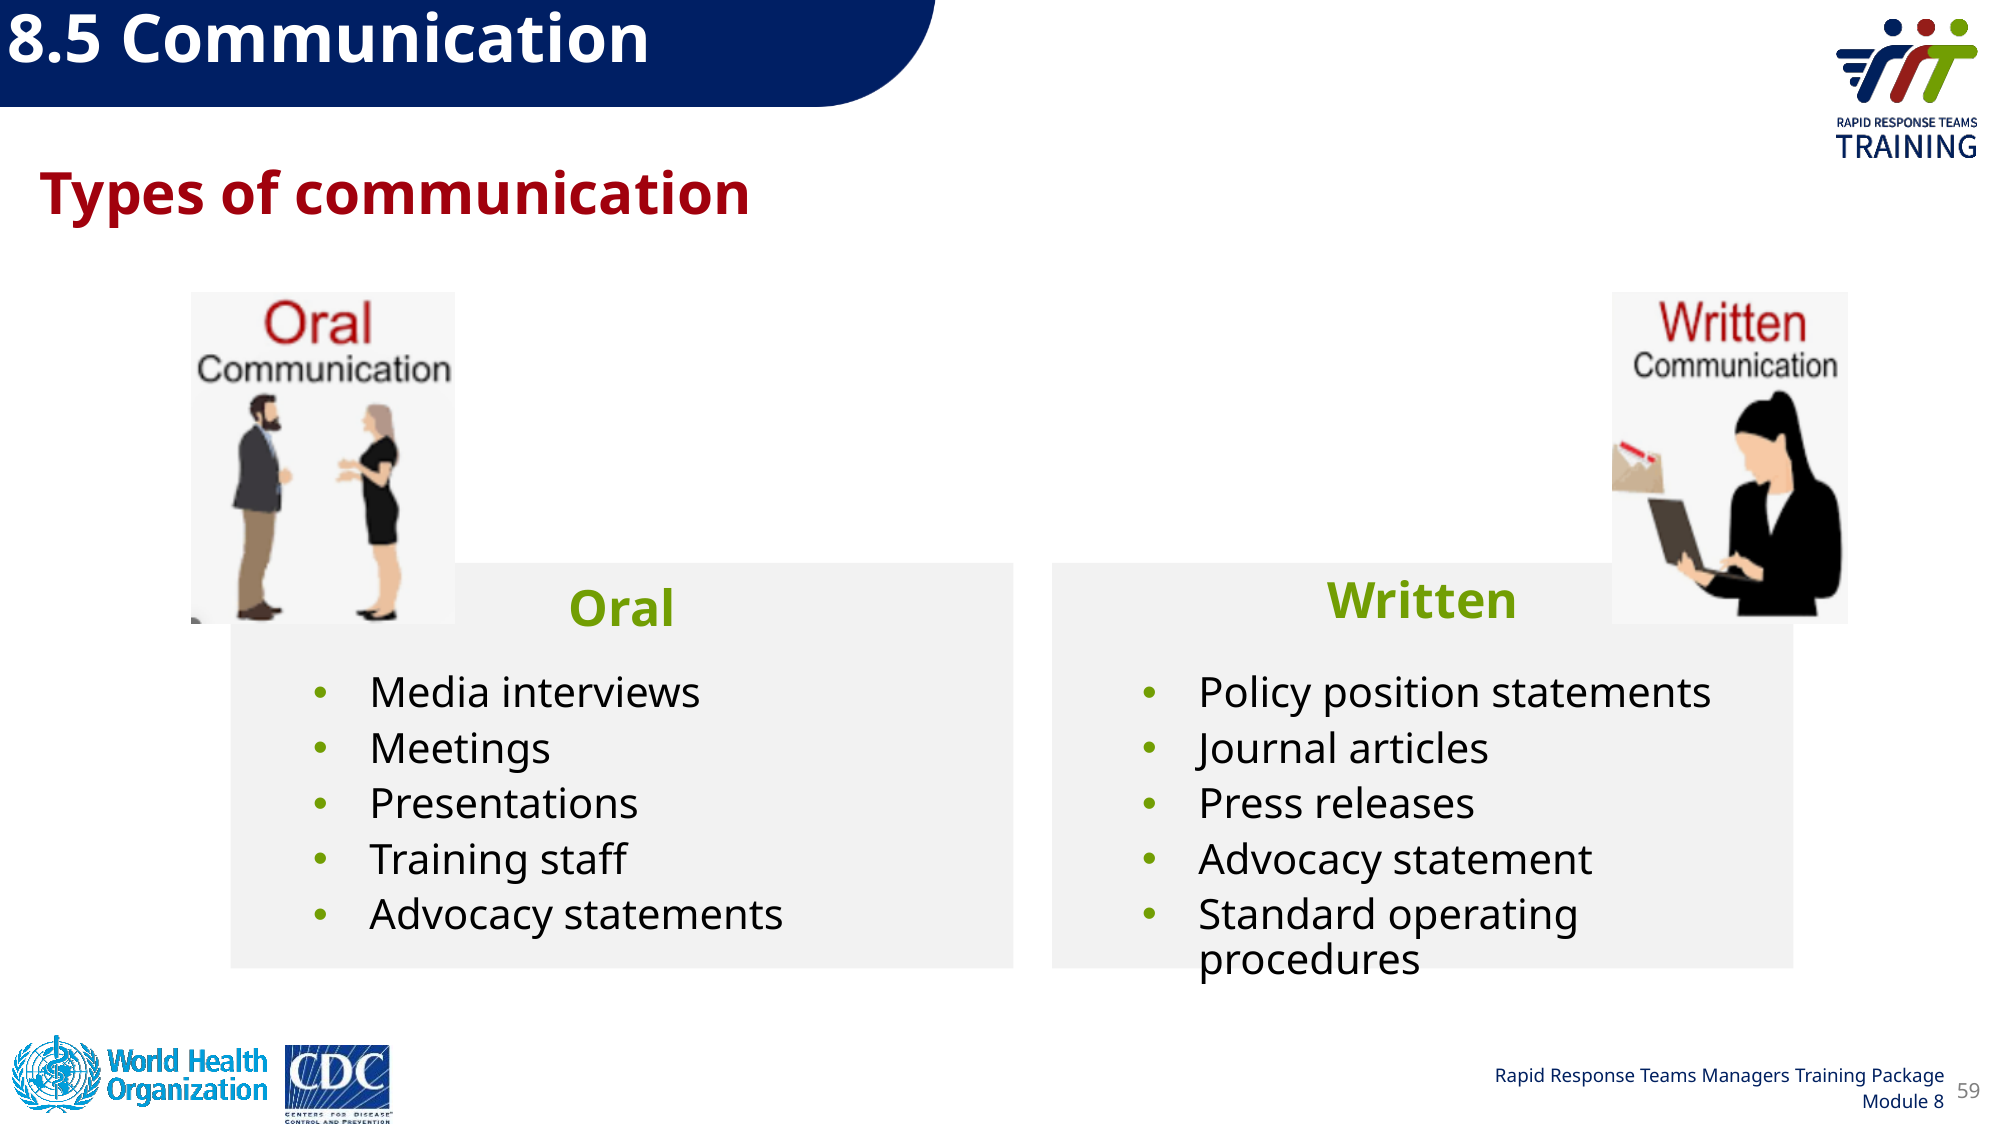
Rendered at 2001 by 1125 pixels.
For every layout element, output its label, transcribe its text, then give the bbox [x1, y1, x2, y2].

picture [38, 1044, 53, 1052]
picture [1612, 291, 1848, 624]
picture [36, 1035, 267, 1113]
picture [43, 1088, 54, 1094]
picture [50, 1109, 62, 1113]
text_box [229, 561, 1015, 970]
text_box Written [1293, 561, 1553, 636]
picture [34, 1058, 41, 1077]
text_box Oral [520, 569, 724, 644]
list 8.5 Communication [0, 0, 873, 101]
picture [28, 1054, 36, 1077]
picture [12, 1084, 46, 1113]
picture [46, 1056, 54, 1061]
text_box Policy position statements Journal articles Press releases Advocacy statement Standard operating procedures [1052, 664, 1794, 991]
list Media interviews Meetings Presentations Training staff Advocacy statements [230, 663, 1014, 991]
picture [0, 0, 936, 107]
picture [285, 1045, 393, 1124]
picture [1835, 19, 1978, 167]
slide_number 59 [1937, 1070, 2000, 1124]
picture [191, 291, 455, 624]
text_box [1050, 561, 1796, 970]
picture [12, 1035, 53, 1067]
title Types of communication [31, 132, 971, 260]
picture [38, 1092, 54, 1100]
